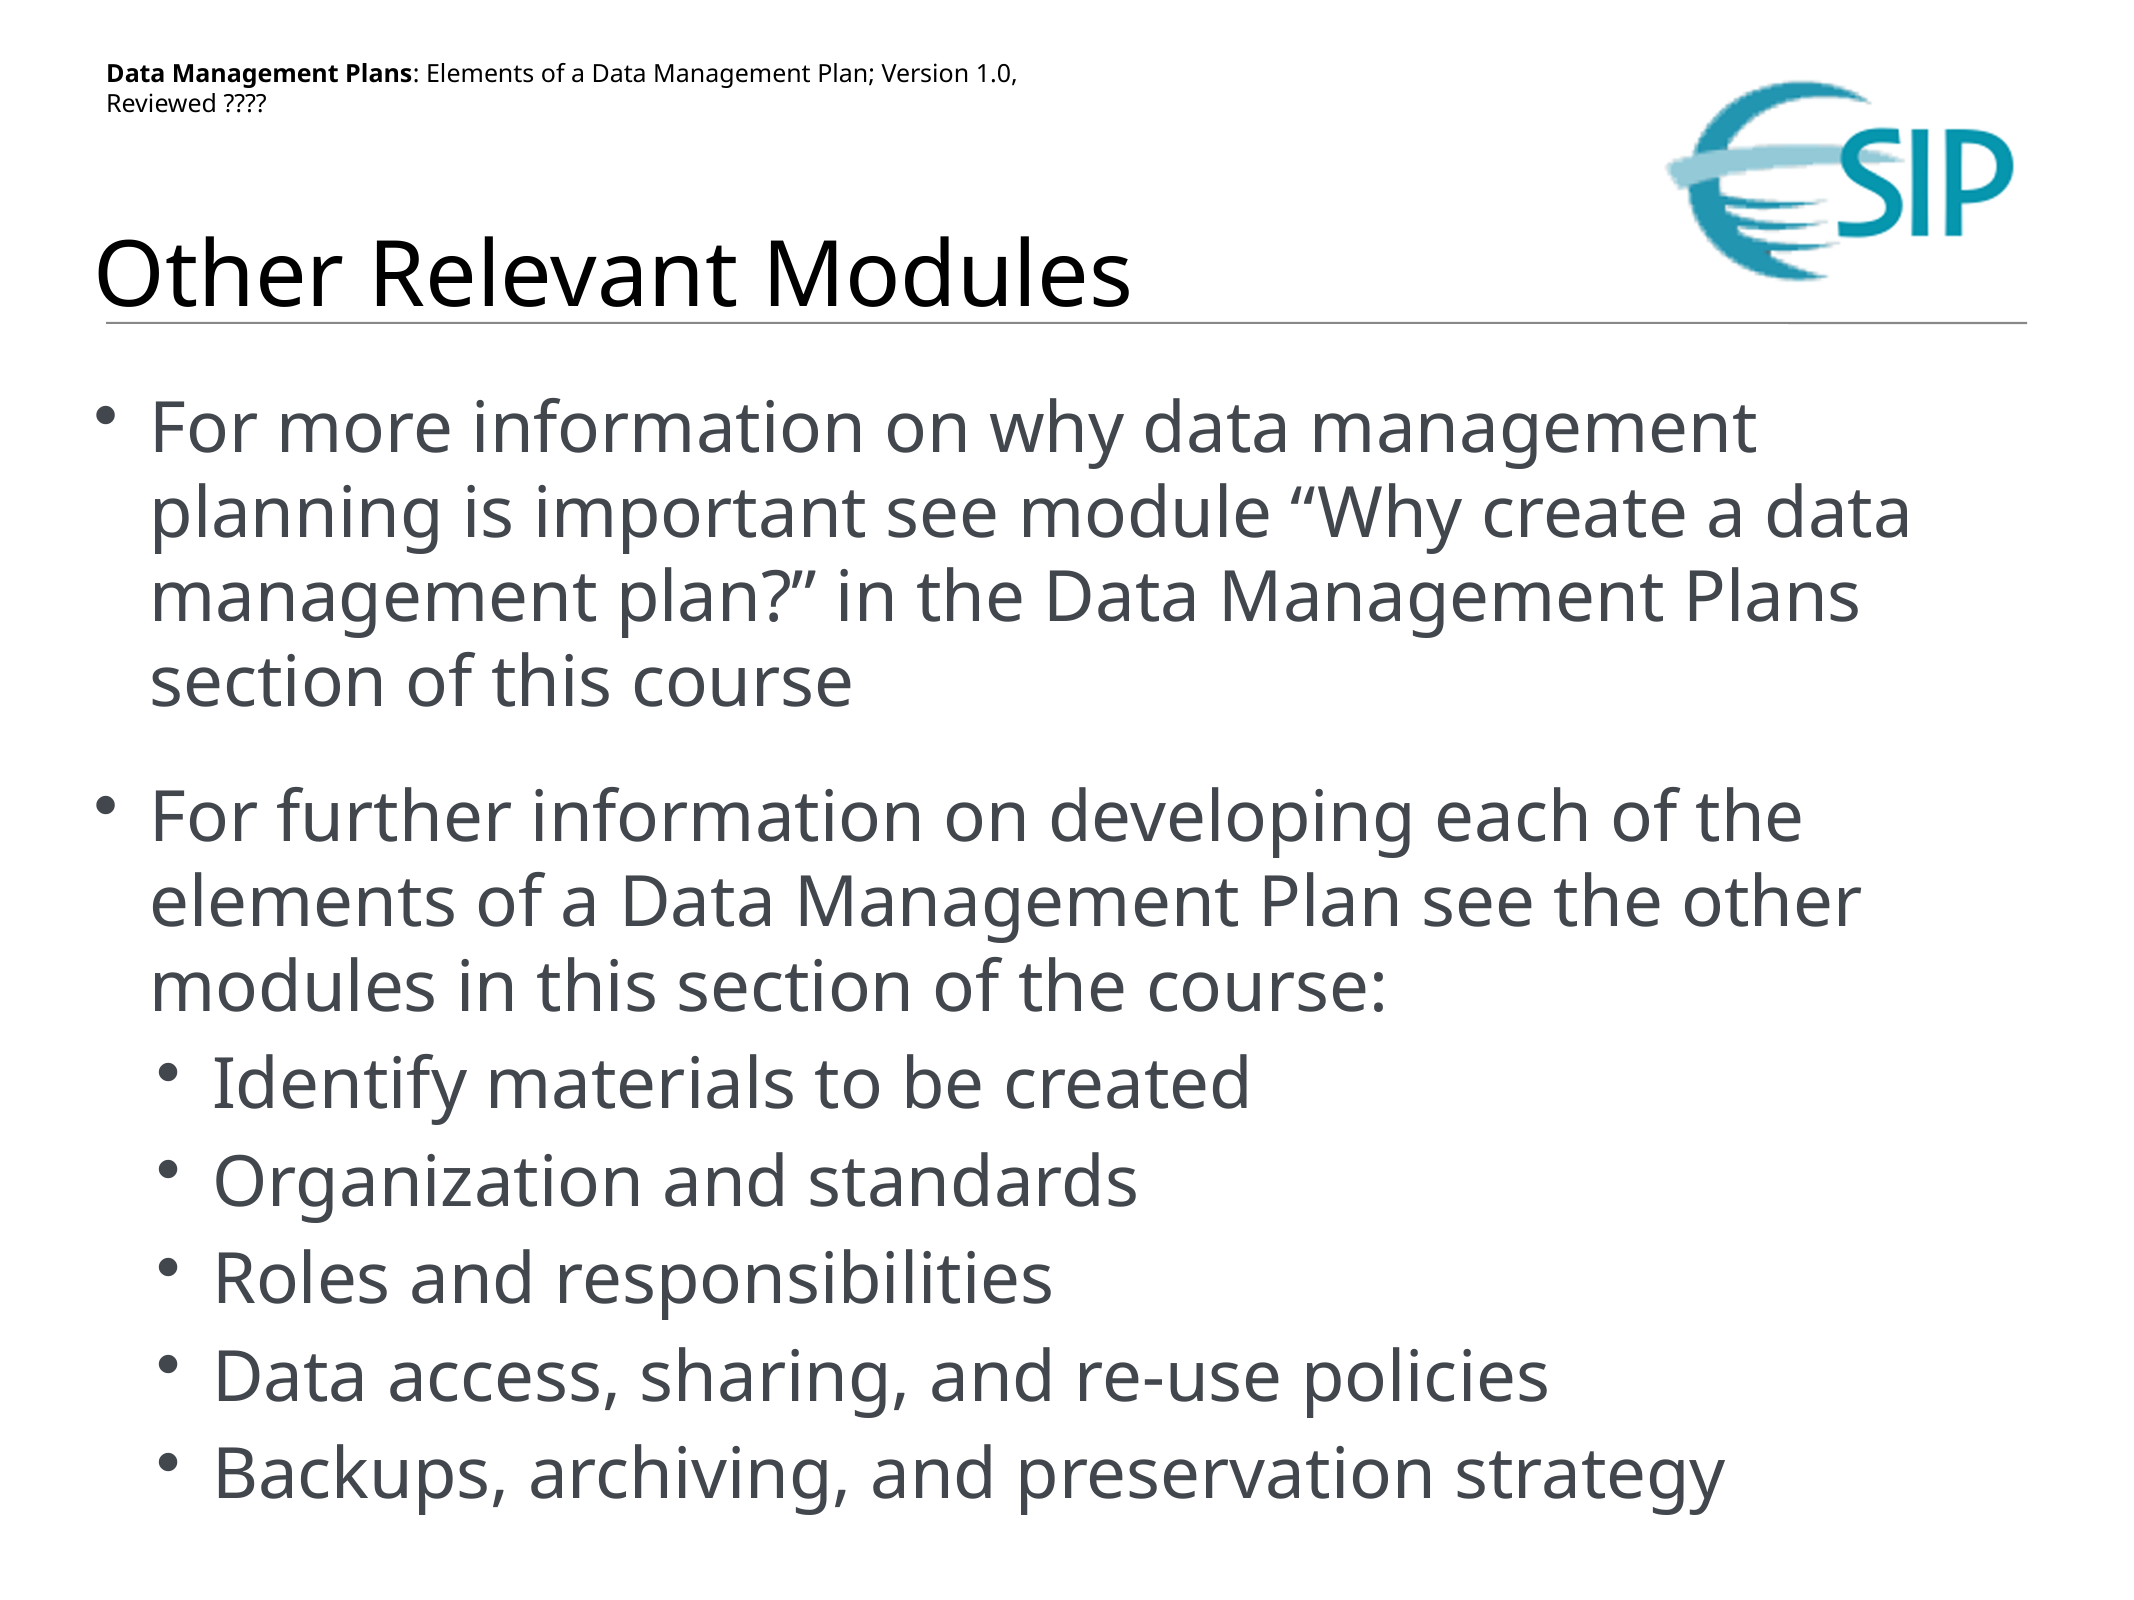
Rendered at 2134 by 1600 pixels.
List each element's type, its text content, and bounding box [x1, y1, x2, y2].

text_box Data Management Plans: Elements of a Data Management Plan; Version 1.0, Reviewed ???? [91, 49, 1174, 95]
title Other Relevant Modules [93, 95, 2040, 325]
list For more information on why data management planning is important see module “Why create a data management plan?” in the Data Management Plans section of this course For further information on developing each of the elements of a Data Management Plan see the other modules in this section of the course: Identify materials to be created Organization and standards Roles and responsibilities Data access, sharing, and re-use policies Backups, archiving, and preservation strategy [93, 381, 2040, 1567]
picture [1653, 62, 2030, 286]
